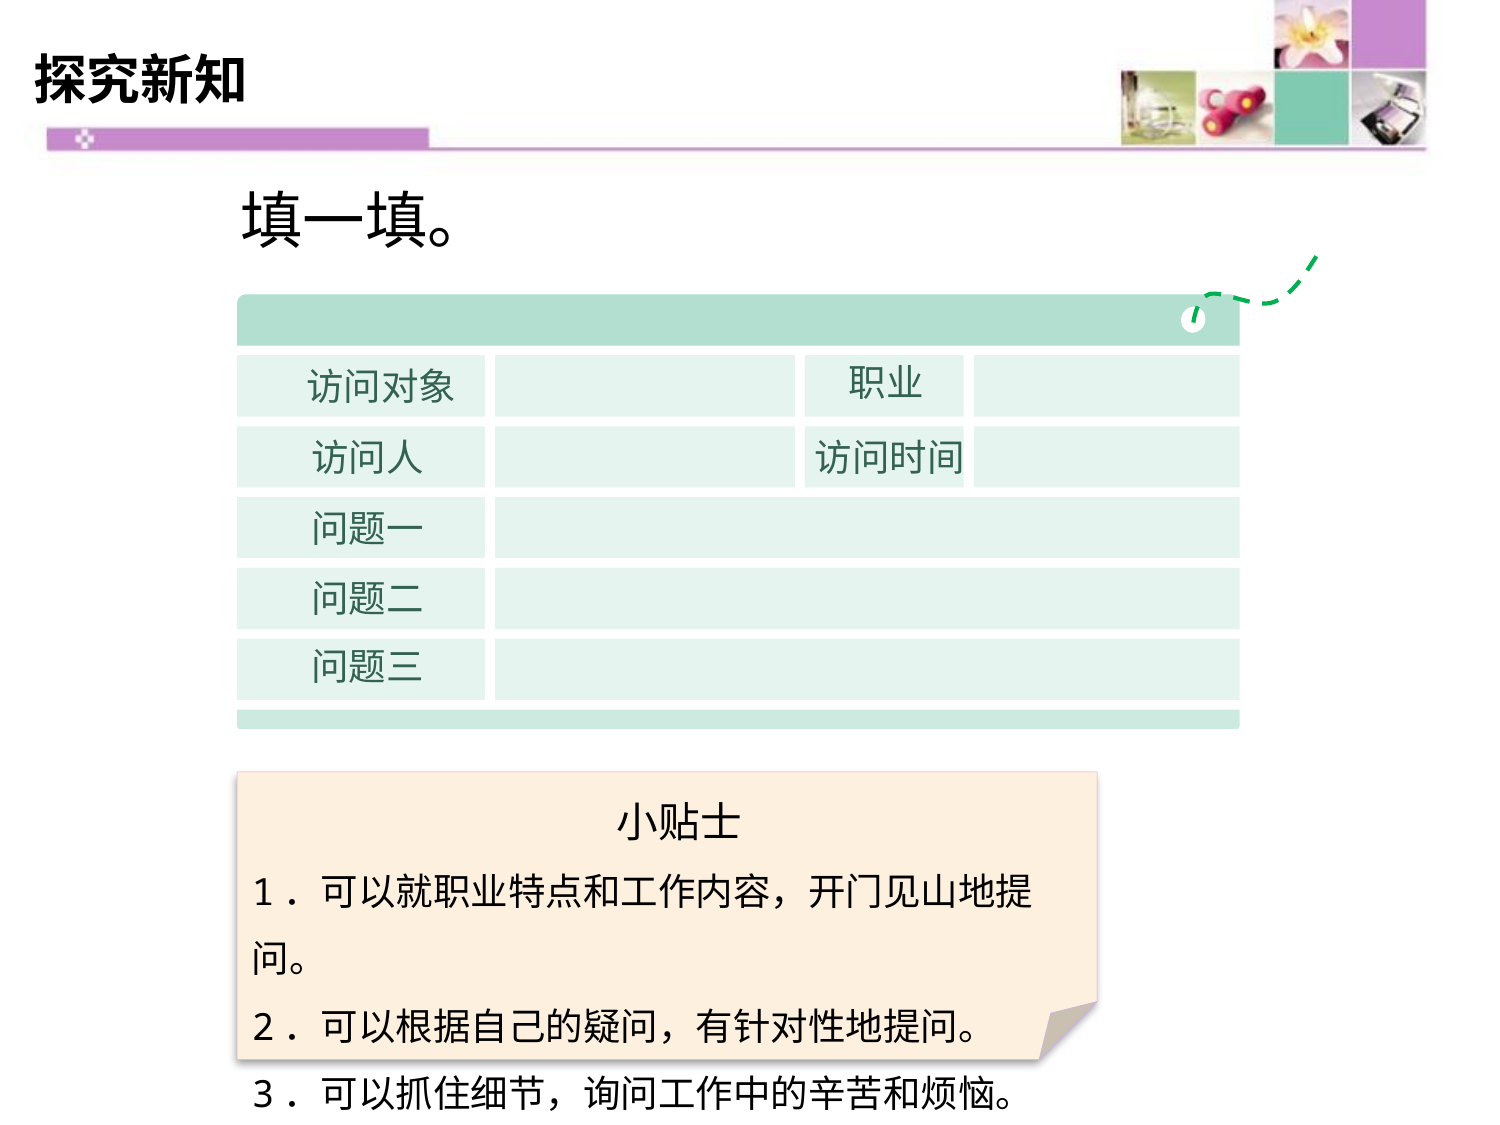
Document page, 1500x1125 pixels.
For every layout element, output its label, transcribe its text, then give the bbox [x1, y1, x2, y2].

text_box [236, 245, 1308, 730]
text_box 小贴士 1．可以就职业特点和工作内容，开门见山地提问。 2．可以根据自己的疑问，有针对性地提问。 3．可以抓住细节，询问工作中的辛苦和烦恼。 [237, 762, 1122, 1125]
picture [0, 0, 1500, 1125]
title 探究新知 [18, 38, 1483, 119]
text_box 填一填。 [225, 173, 506, 264]
